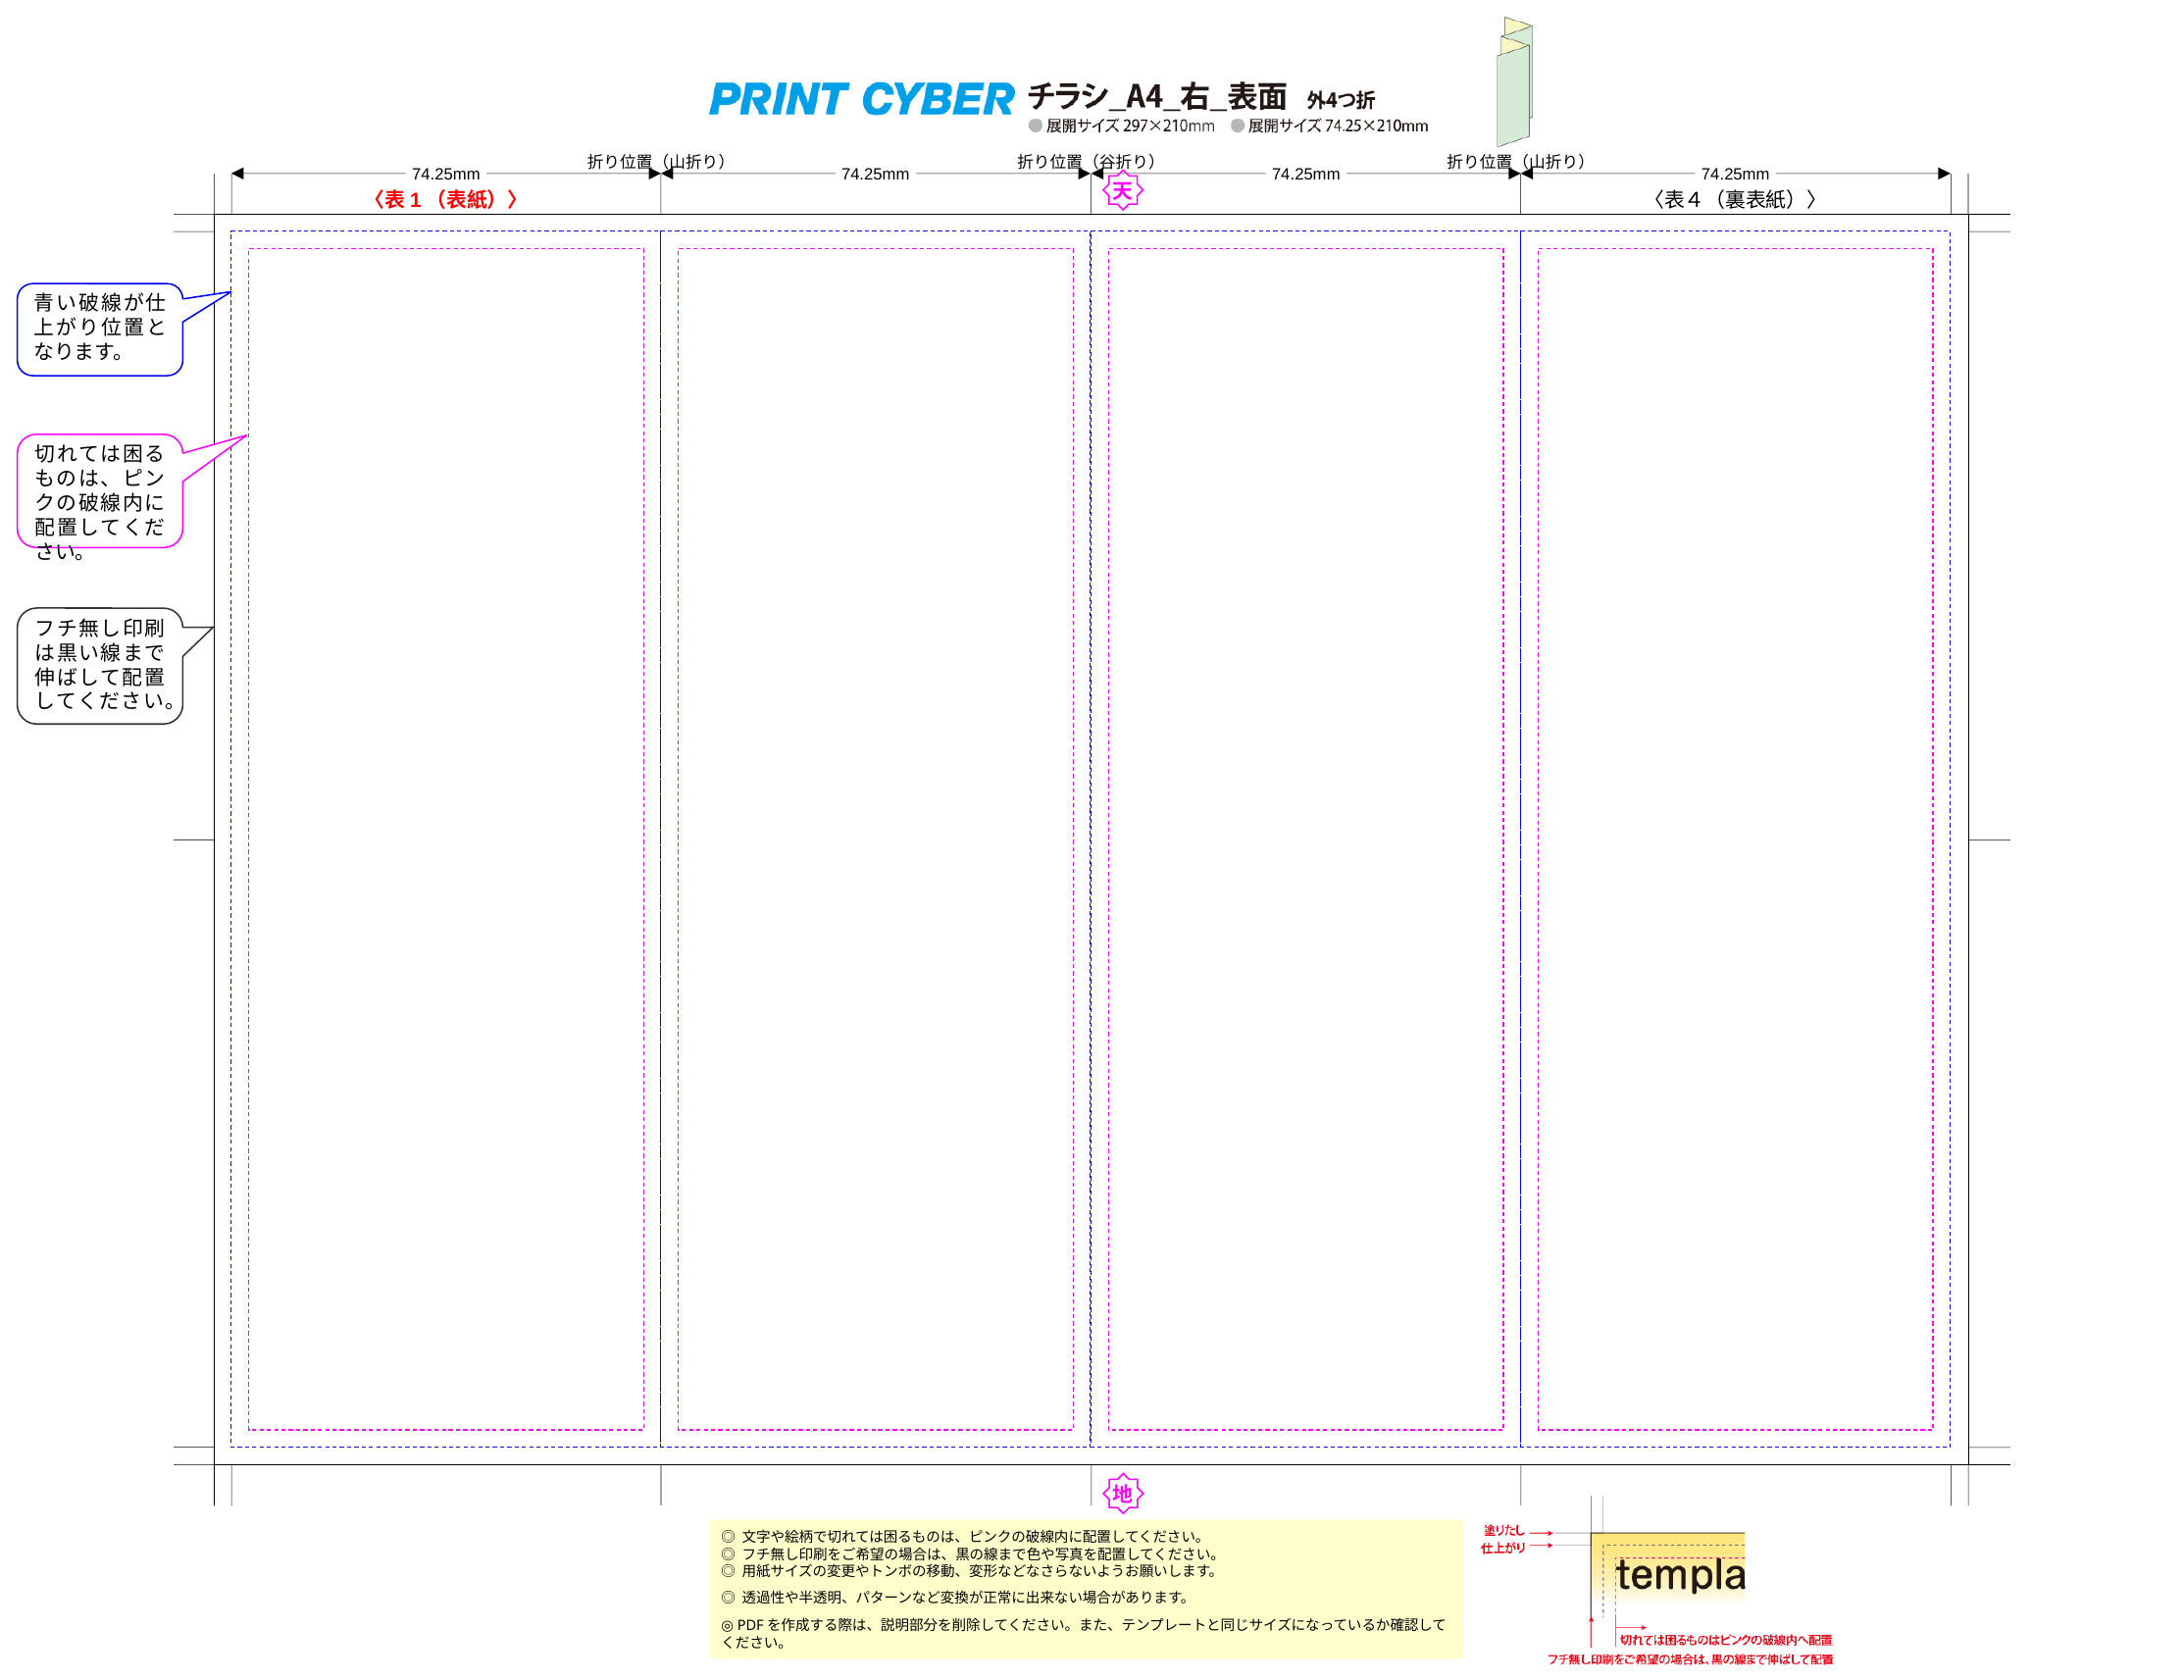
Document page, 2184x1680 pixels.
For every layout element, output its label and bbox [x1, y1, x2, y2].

picture [723, 90, 732, 97]
picture [1481, 1496, 1834, 1668]
picture [709, 17, 1533, 147]
